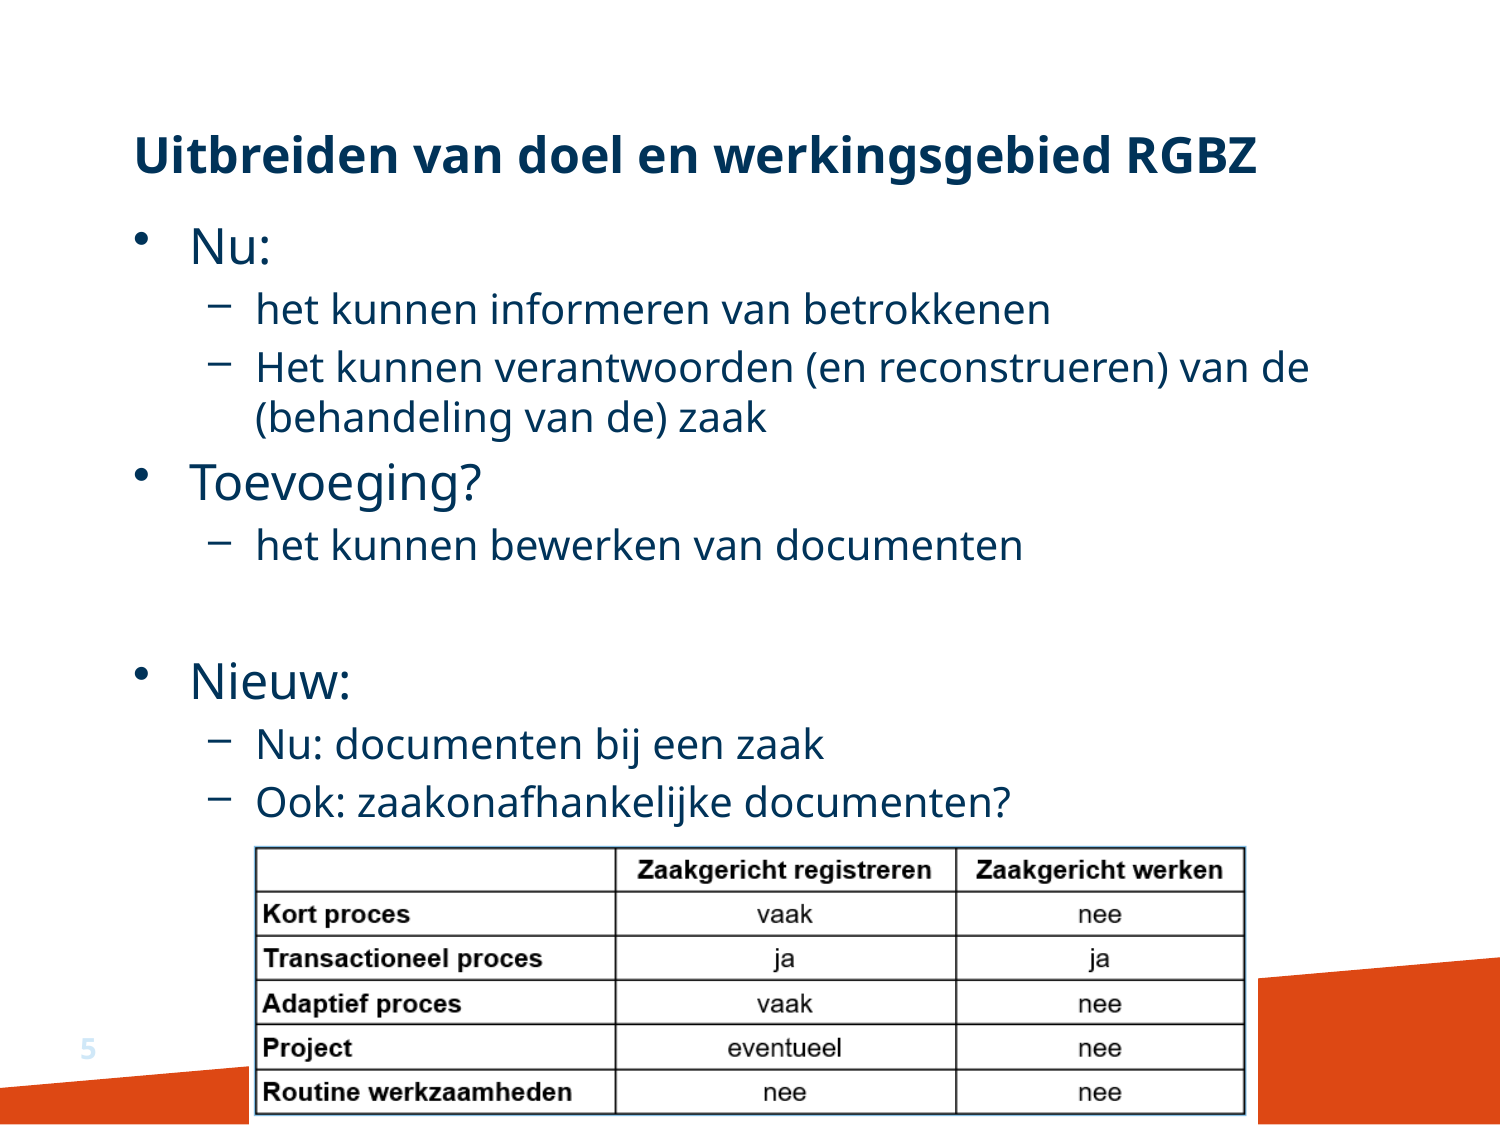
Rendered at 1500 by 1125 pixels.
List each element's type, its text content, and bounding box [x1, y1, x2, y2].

slide_number 5 [64, 1023, 172, 1071]
title Uitbreiden van doel en werkingsgebied RGBZ [118, 88, 1500, 219]
list Nu: het kunnen informeren van betrokkenen Het kunnen verantwoorden (en reconstrueren) van de (behandeling van de) zaak Toevoeging? het kunnen bewerken van documenten Nieuw: Nu: documenten bij een zaak Ook: zaakonafhankelijke documenten? [118, 206, 1382, 963]
picture [249, 841, 1259, 1125]
